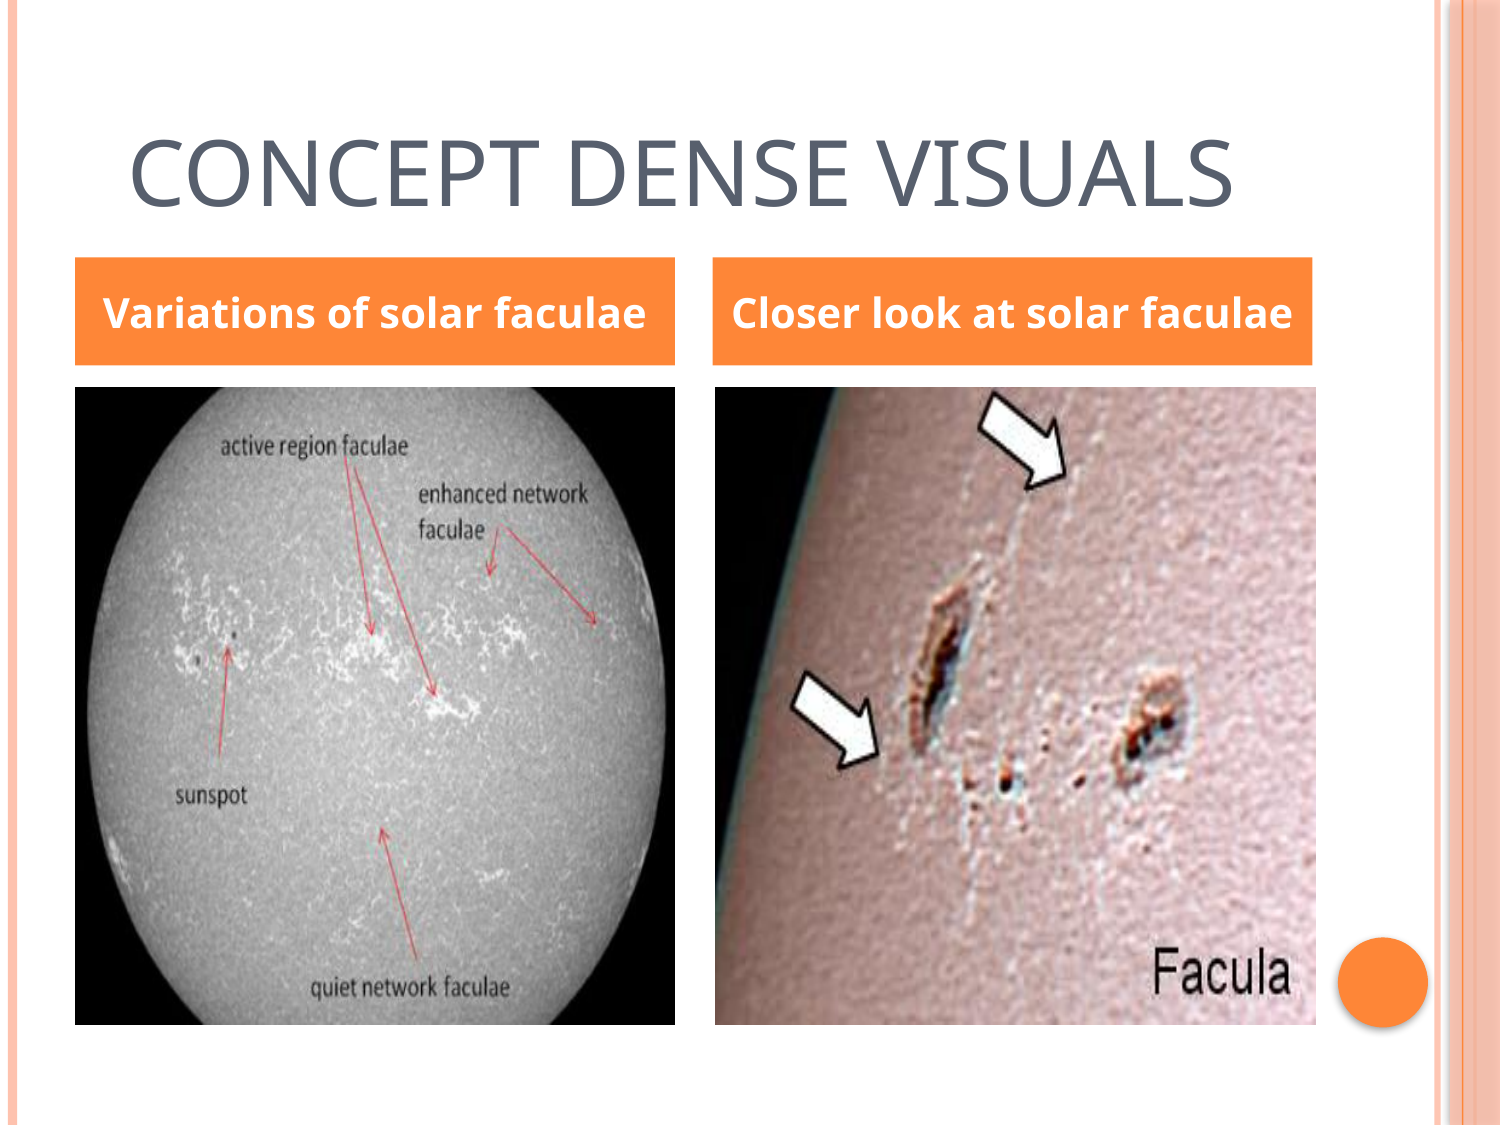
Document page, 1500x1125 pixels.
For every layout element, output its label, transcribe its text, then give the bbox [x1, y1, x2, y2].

picture [714, 386, 1316, 1026]
title Concept Dense Visuals [75, 44, 1313, 233]
list Closer look at solar faculae [712, 257, 1313, 366]
list Variations of solar faculae [75, 257, 675, 366]
picture [74, 386, 676, 1026]
